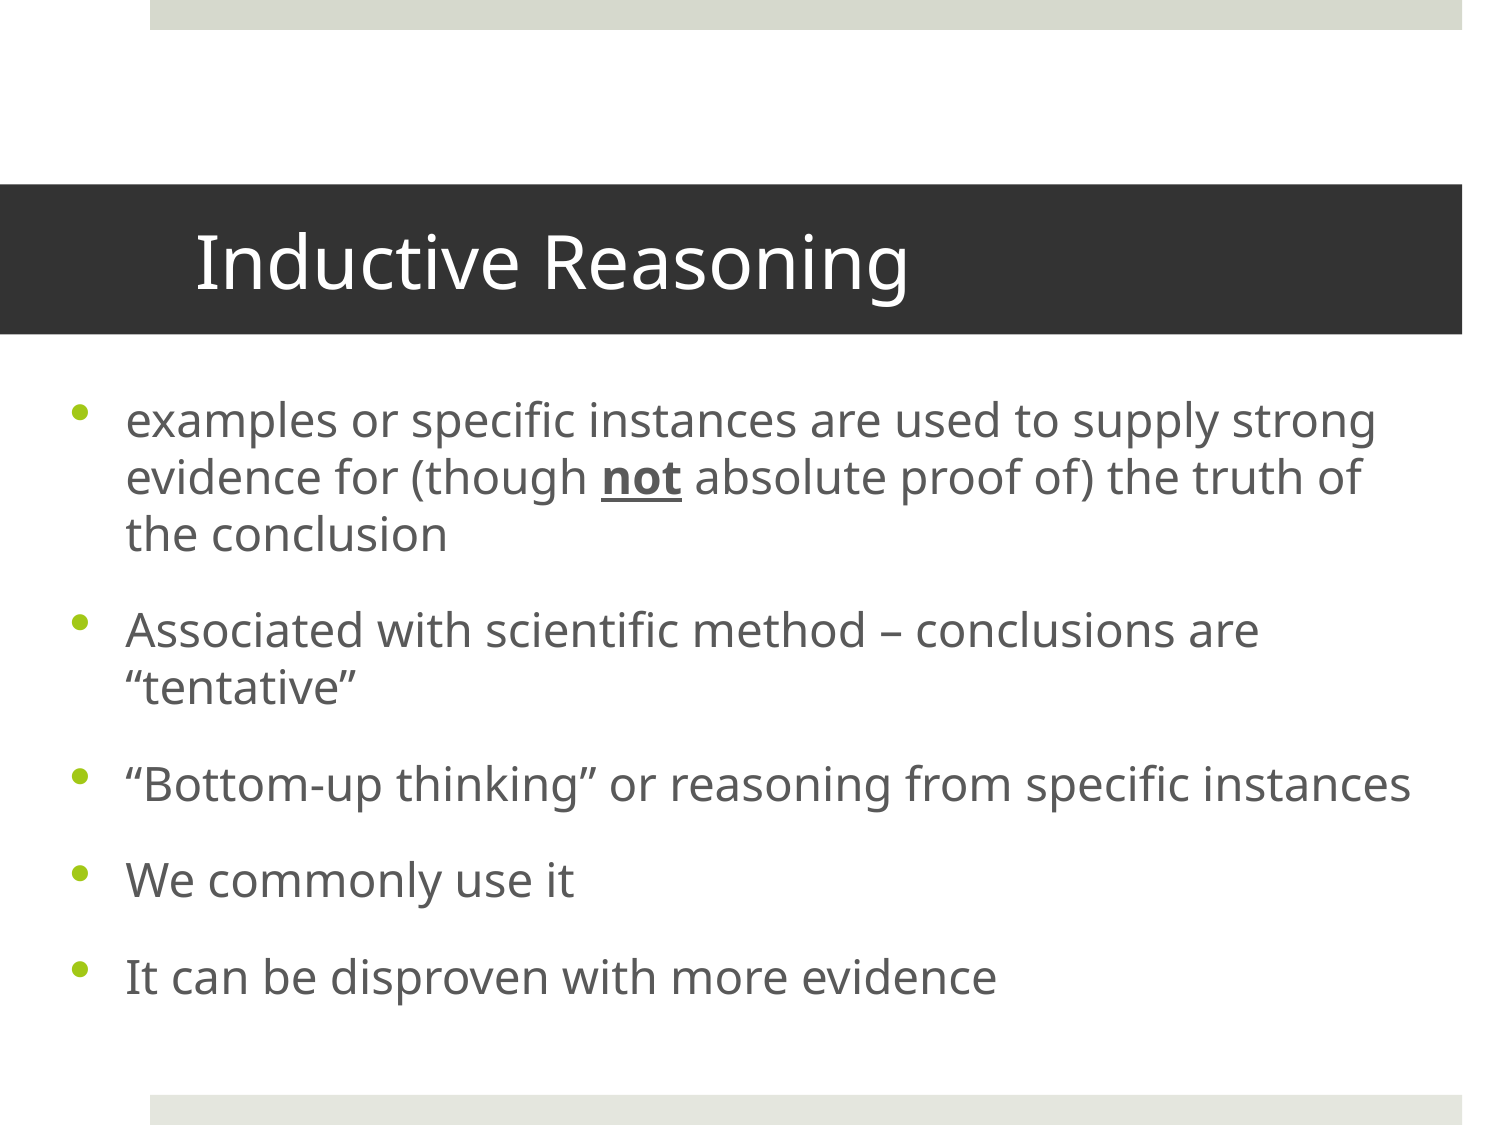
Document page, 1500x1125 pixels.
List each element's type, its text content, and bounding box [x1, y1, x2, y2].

list examples or specific instances are used to supply strong evidence for (though not absolute proof of) the truth of the conclusion Associated with scientific method – conclusions are “tentative” “Bottom-up thinking” or reasoning from specific instances We commonly use it It can be disproven with more evidence [57, 382, 1432, 1071]
title Inductive Reasoning [0, 184, 1463, 335]
